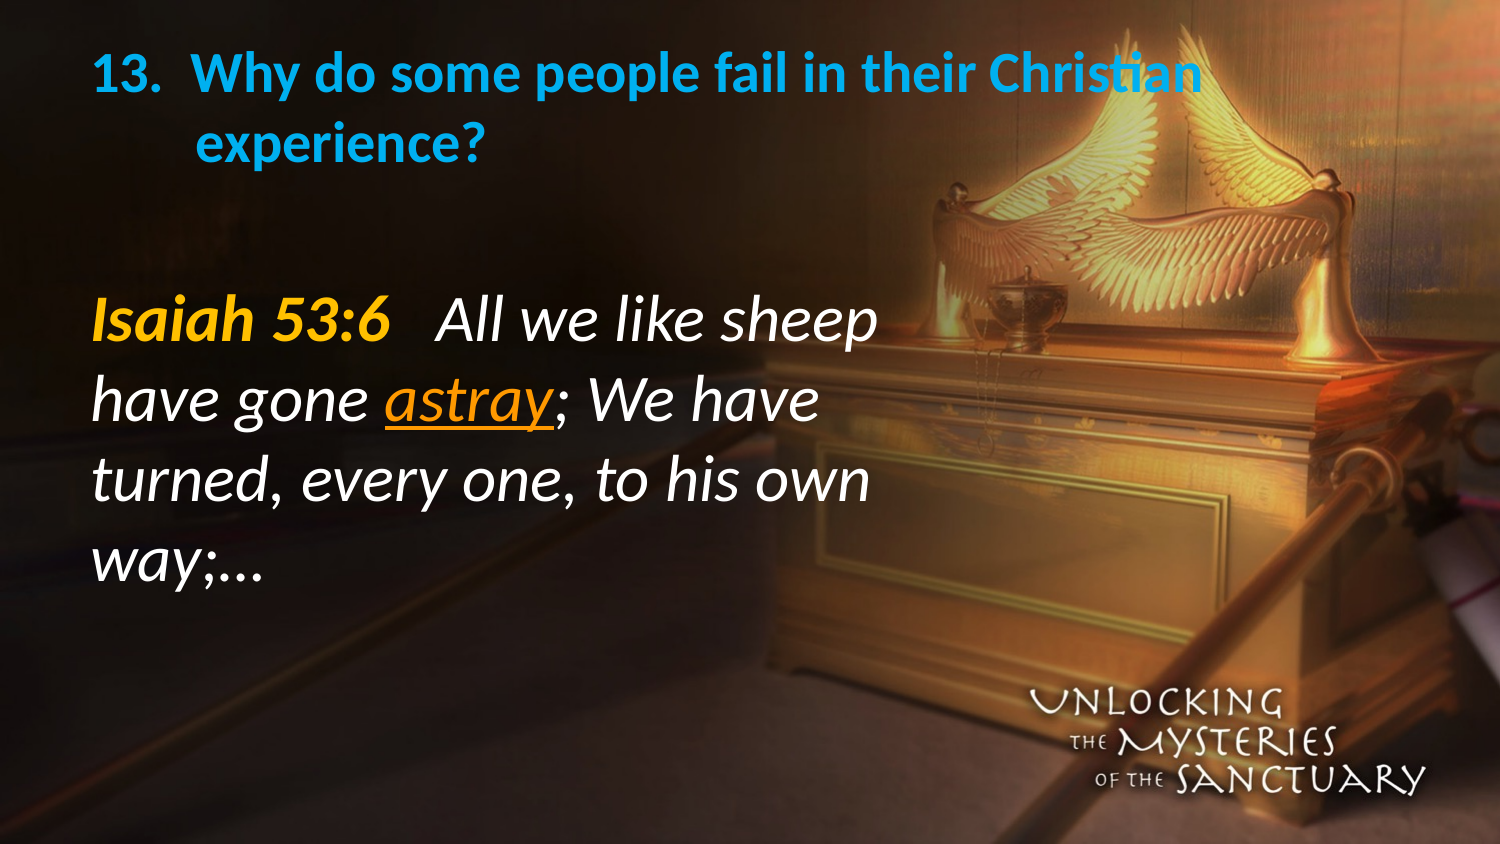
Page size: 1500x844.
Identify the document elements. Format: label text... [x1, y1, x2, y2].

picture [0, 0, 1500, 844]
title 13. Why do some people fail in their Christian experience? [75, 33, 1425, 175]
list Isaiah 53:6 All we like sheep have gone astray; We have turned, every one, to his own way;… [75, 174, 974, 844]
